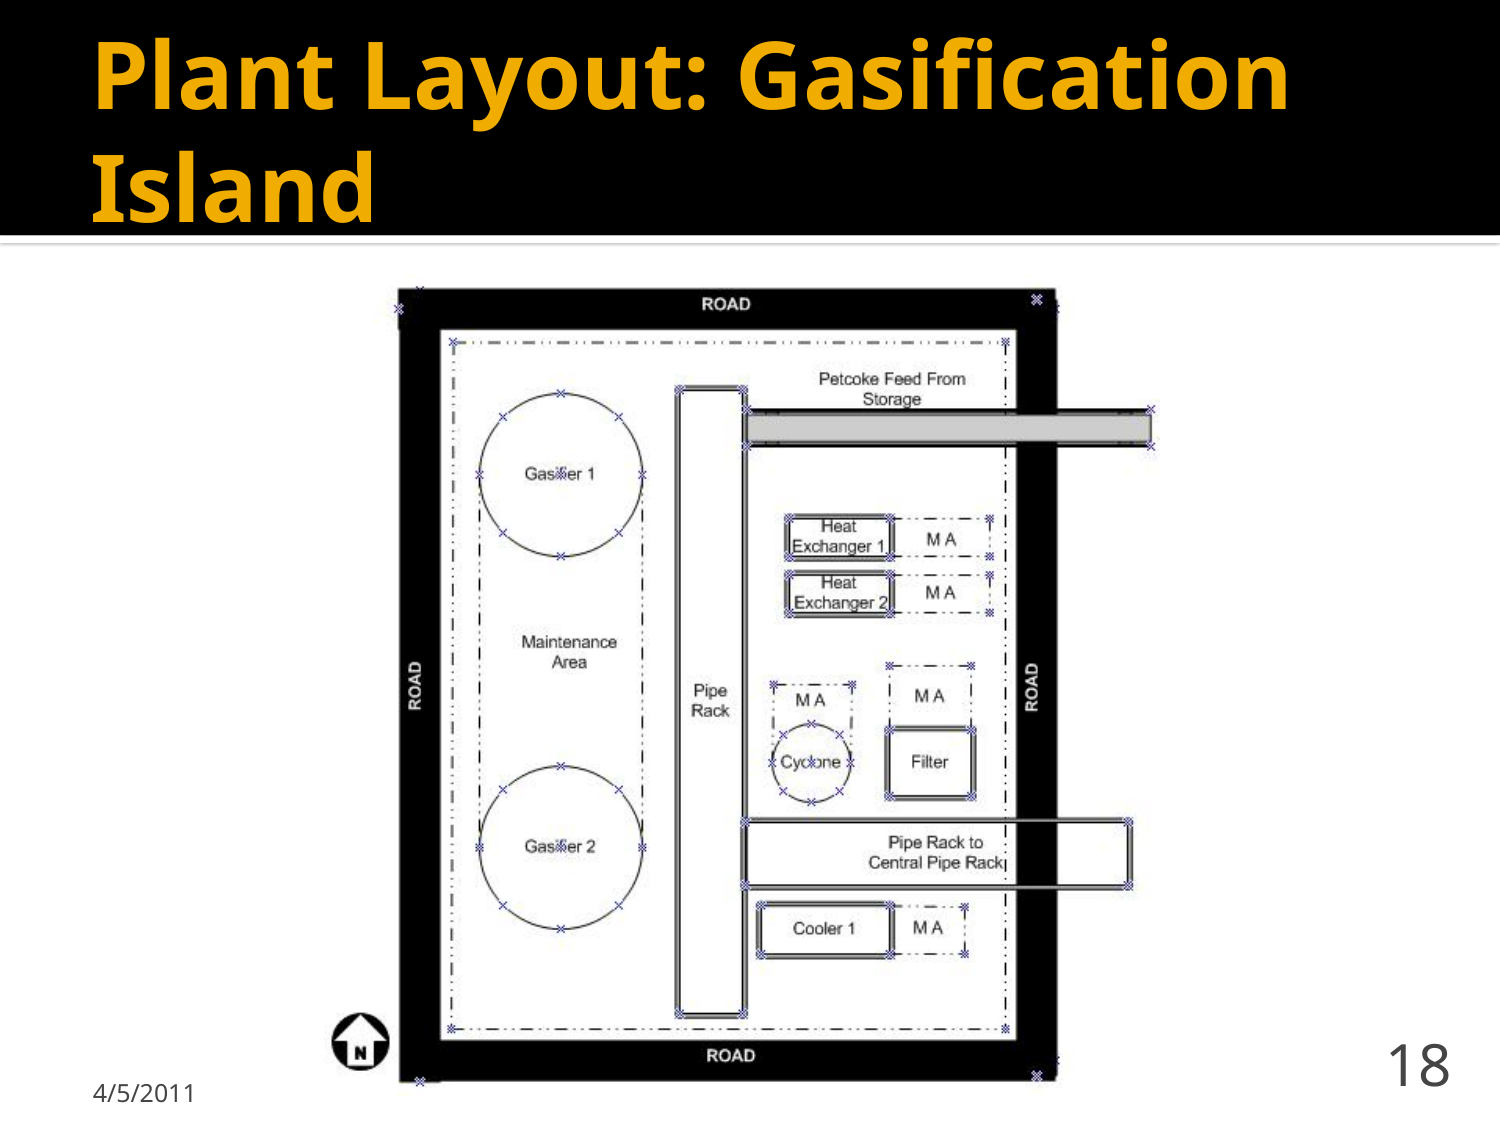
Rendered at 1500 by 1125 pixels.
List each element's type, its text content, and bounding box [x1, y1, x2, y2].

slide_number 18 [1345, 1062, 1467, 1108]
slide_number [75, 1062, 425, 1108]
picture [324, 274, 1160, 1096]
title Plant Layout: Gasification Island [75, 25, 1425, 231]
